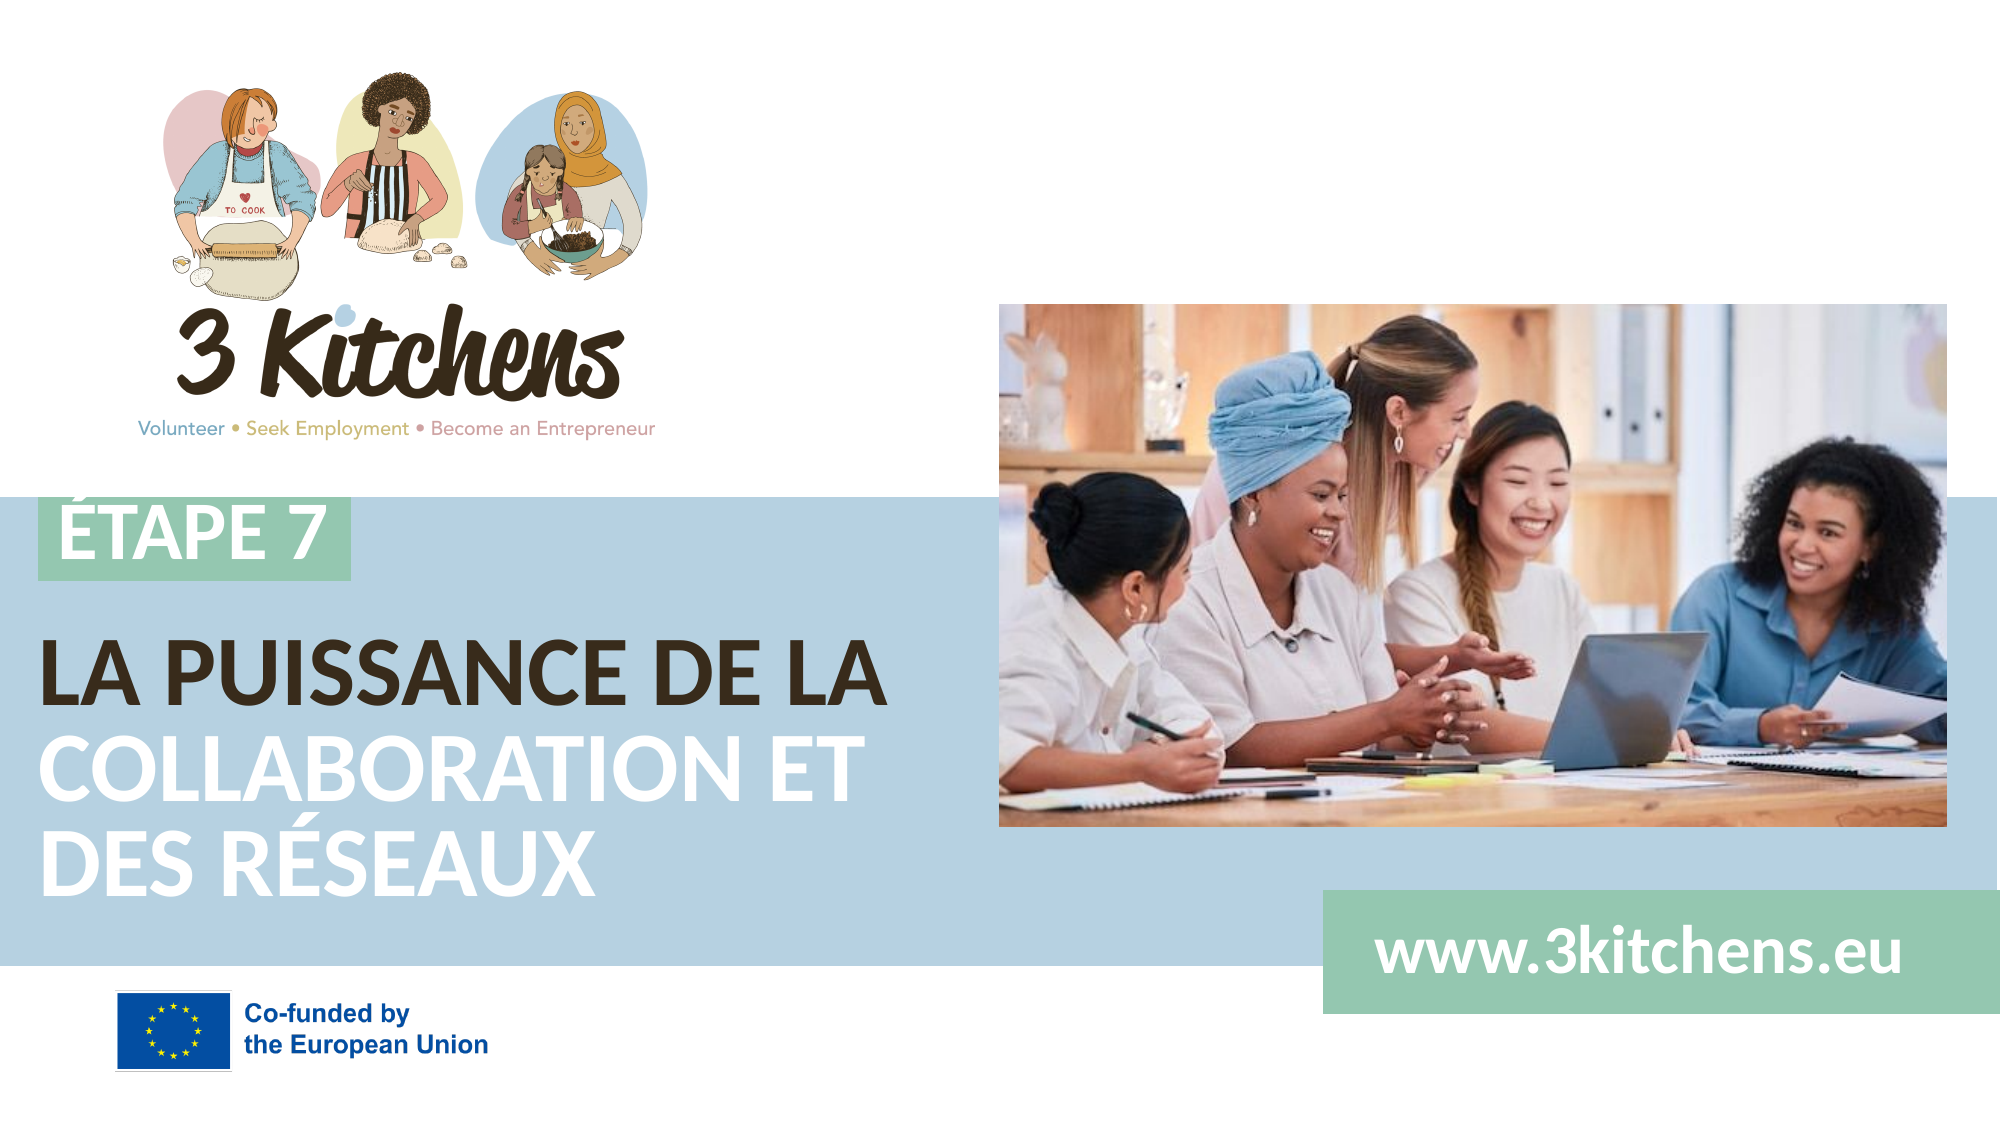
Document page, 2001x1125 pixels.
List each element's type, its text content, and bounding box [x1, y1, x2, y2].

text_box ÉTAPE 7. [23, 473, 870, 561]
picture [105, 25, 712, 465]
list www.3kitchens.eu [1323, 891, 1921, 1012]
text_box LA PUISSANCE DE LA COLLABORATION ET DES RÉSEAUX [23, 621, 999, 710]
picture [112, 988, 516, 1074]
picture [999, 304, 1947, 827]
